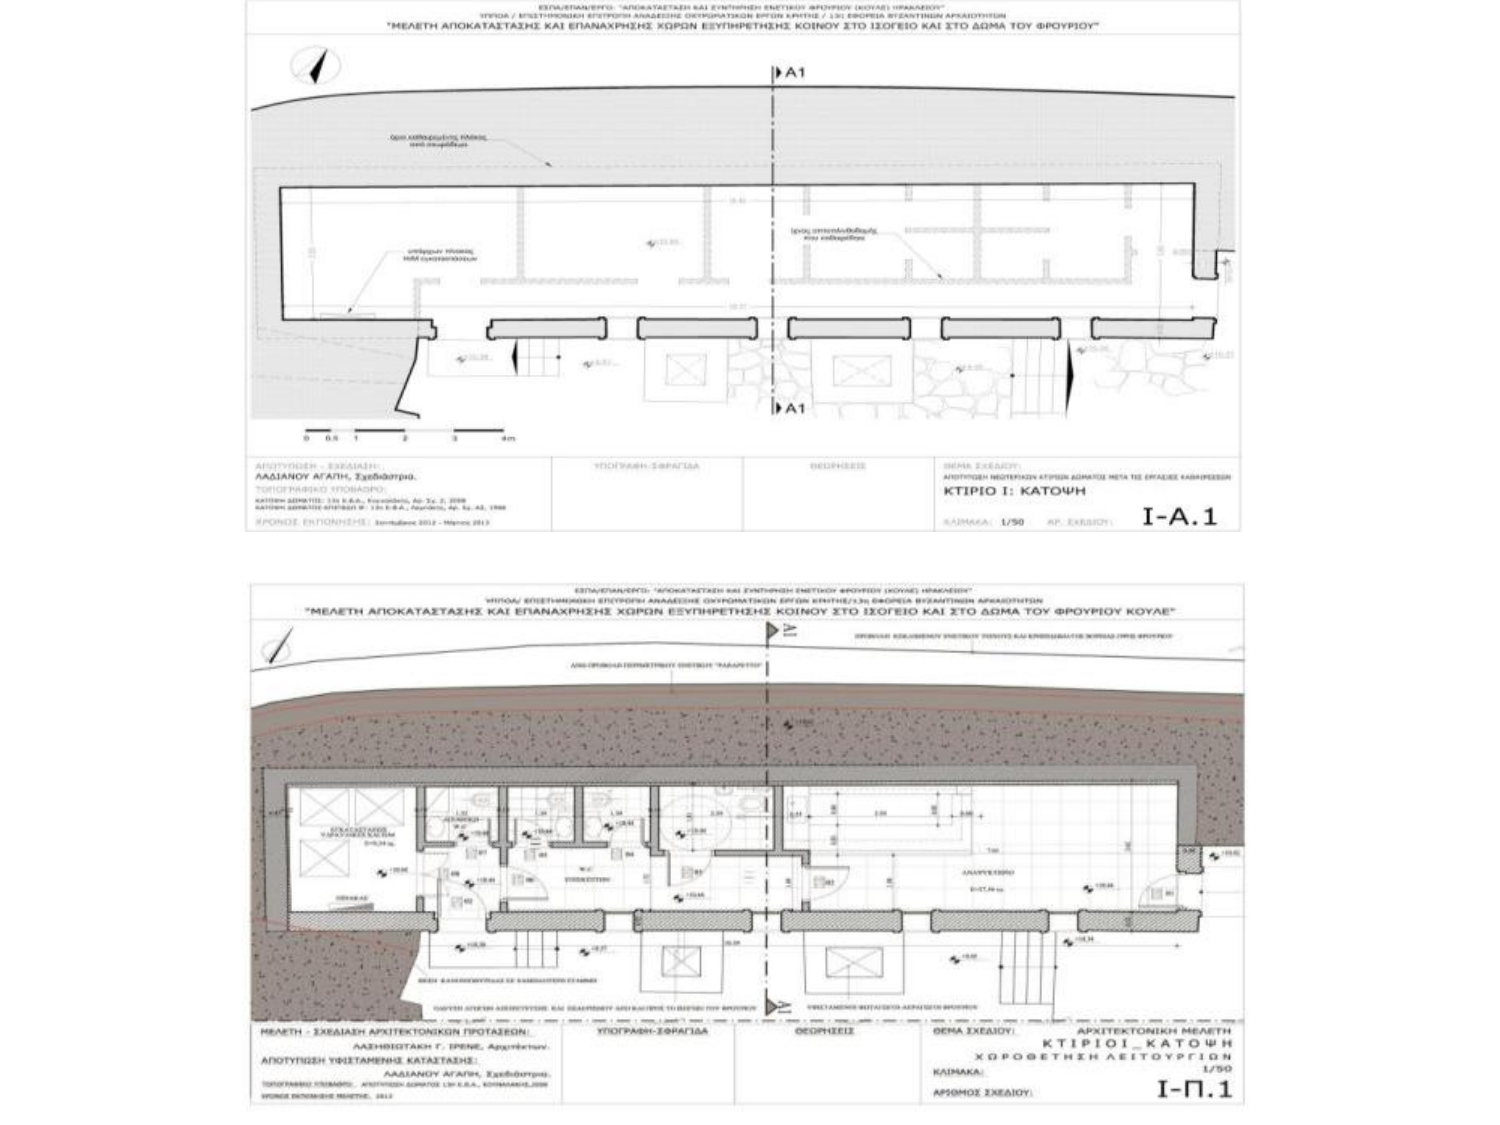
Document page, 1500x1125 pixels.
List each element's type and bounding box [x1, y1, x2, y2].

picture [229, 0, 1243, 532]
picture [241, 555, 1259, 1125]
